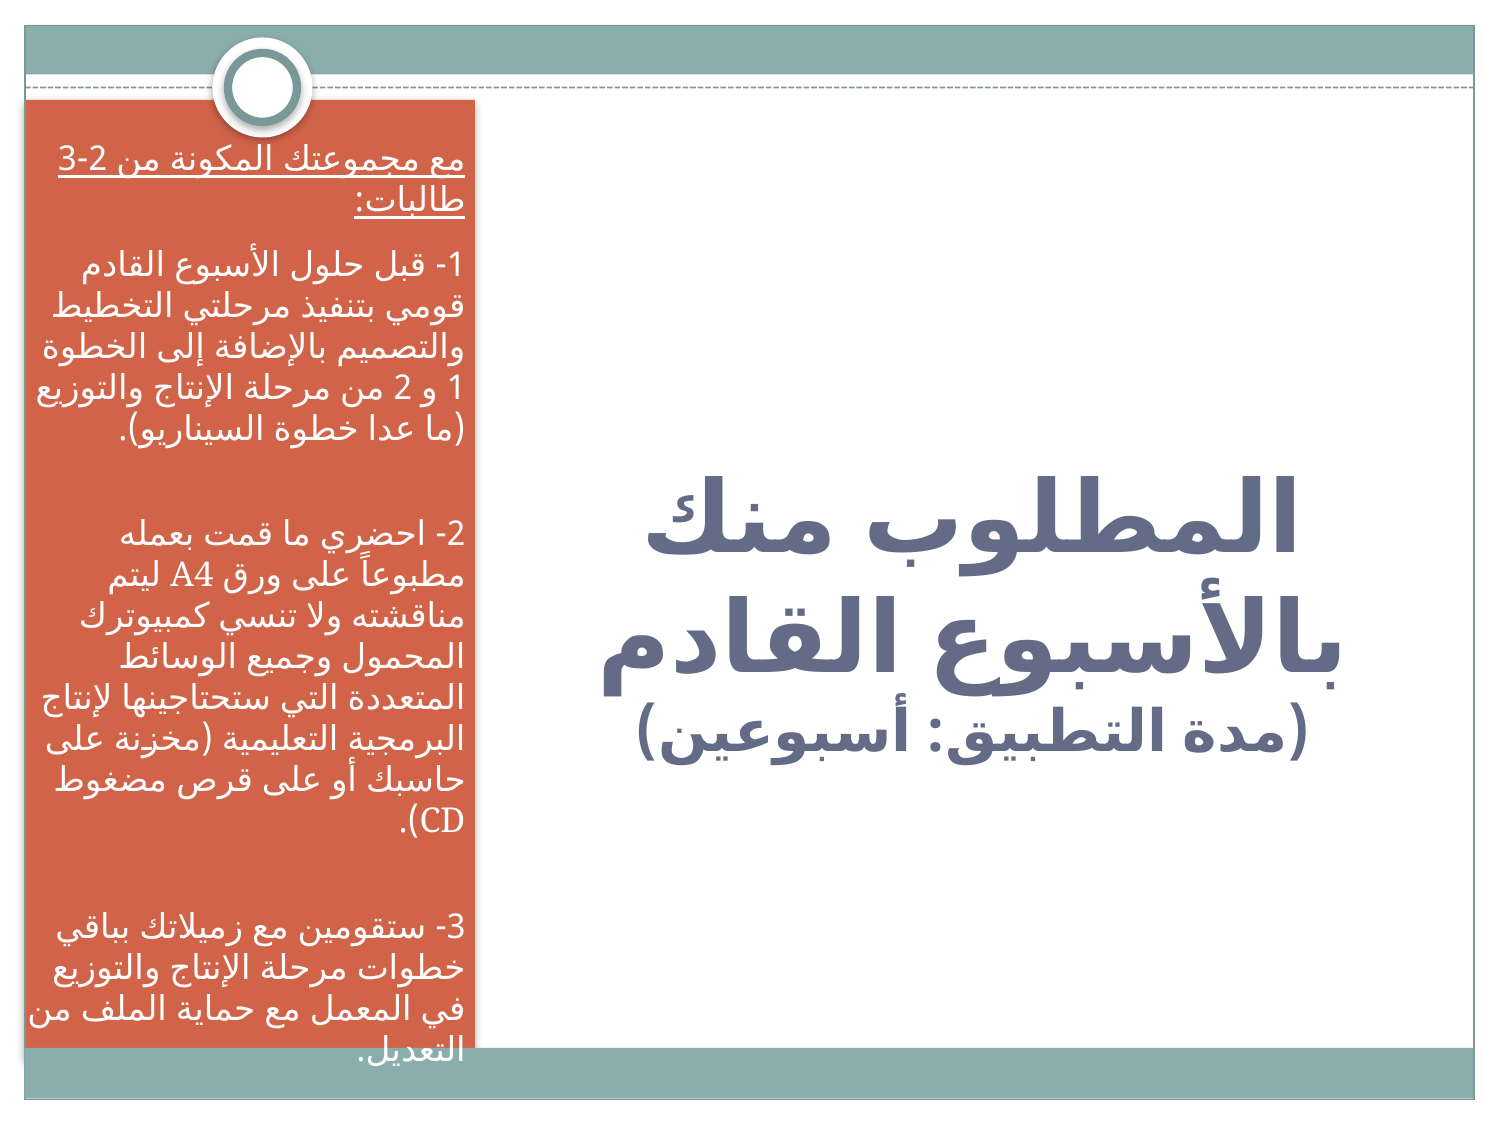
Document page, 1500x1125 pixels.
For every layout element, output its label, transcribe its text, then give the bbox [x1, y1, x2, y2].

list مع مجموعتك المكونة من 2-3 طالبات: 1- قبل حلول الأسبوع القادم قومي بتنفيذ مرحلتي التخطيط والتصميم بالإضافة إلى الخطوة 1 و 2 من مرحلة الإنتاج والتوزيع (ما عدا خطوة السيناريو). 2- احضري ما قمت بعمله مطبوعاً على ورق A4 ليتم مناقشته ولا تنسي كمبيوترك المحمول وجميع الوسائط المتعددة التي ستحتاجينها لإنتاج البرمجية التعليمية (مخزنة على حاسبك أو على قرص مضغوط CD). 3- ستقومين مع زميلاتك بباقي خطوات مرحلة الإنتاج والتوزيع في المعمل مع حماية الملف من التعديل. [11, 128, 481, 1079]
title المطلوب منك بالأسبوع القادم (مدة التطبيق: أسبوعين) [481, 445, 1465, 646]
